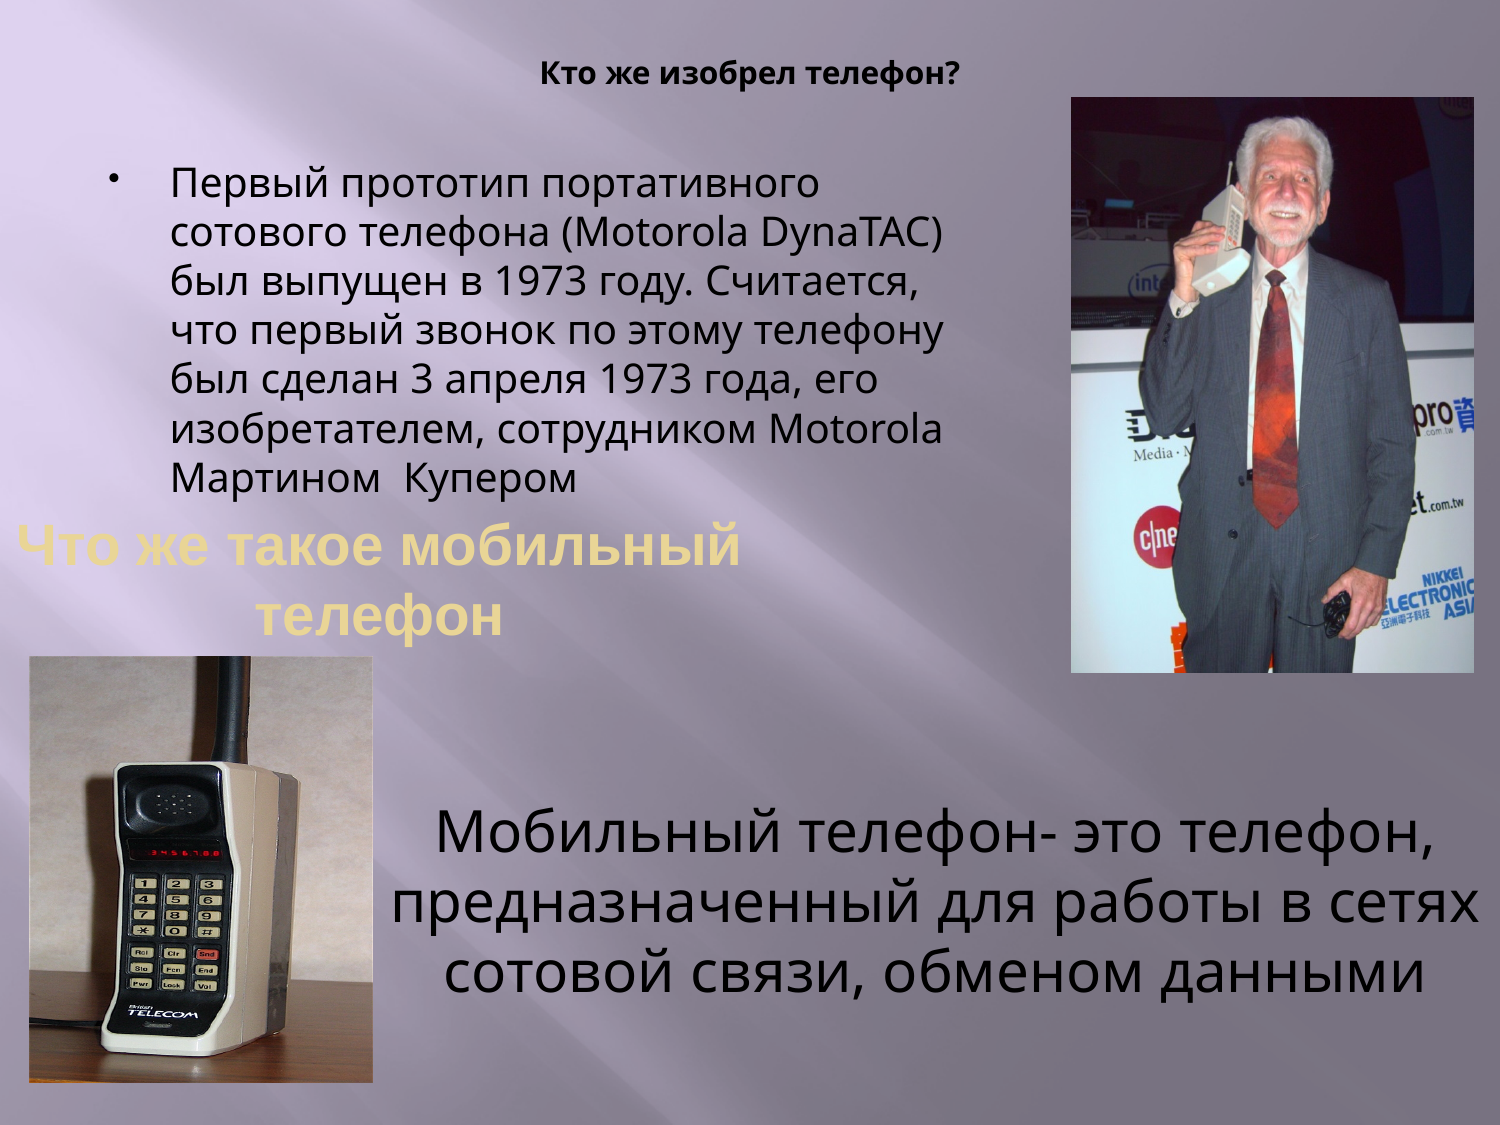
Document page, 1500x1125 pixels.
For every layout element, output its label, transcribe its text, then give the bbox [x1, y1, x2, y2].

picture [1071, 96, 1474, 673]
title Кто же изобрел телефон? [75, 45, 1425, 138]
text_box Что же такое мобильный телефон [0, 499, 761, 725]
picture [29, 656, 373, 1083]
list Первый прототип портативного сотового телефона (Motorola DynaTAC) был выпущен в 1973 году. Считается, что первый звонок по этому телефону был сделан 3 апреля 1973 года, его изобретателем, сотрудником Motorola Мартином Купером [75, 149, 975, 528]
text_box Мобильный телефон- это телефон, предназначенный для работы в сетях сотовой связи, обменом данными [377, 786, 1499, 1012]
